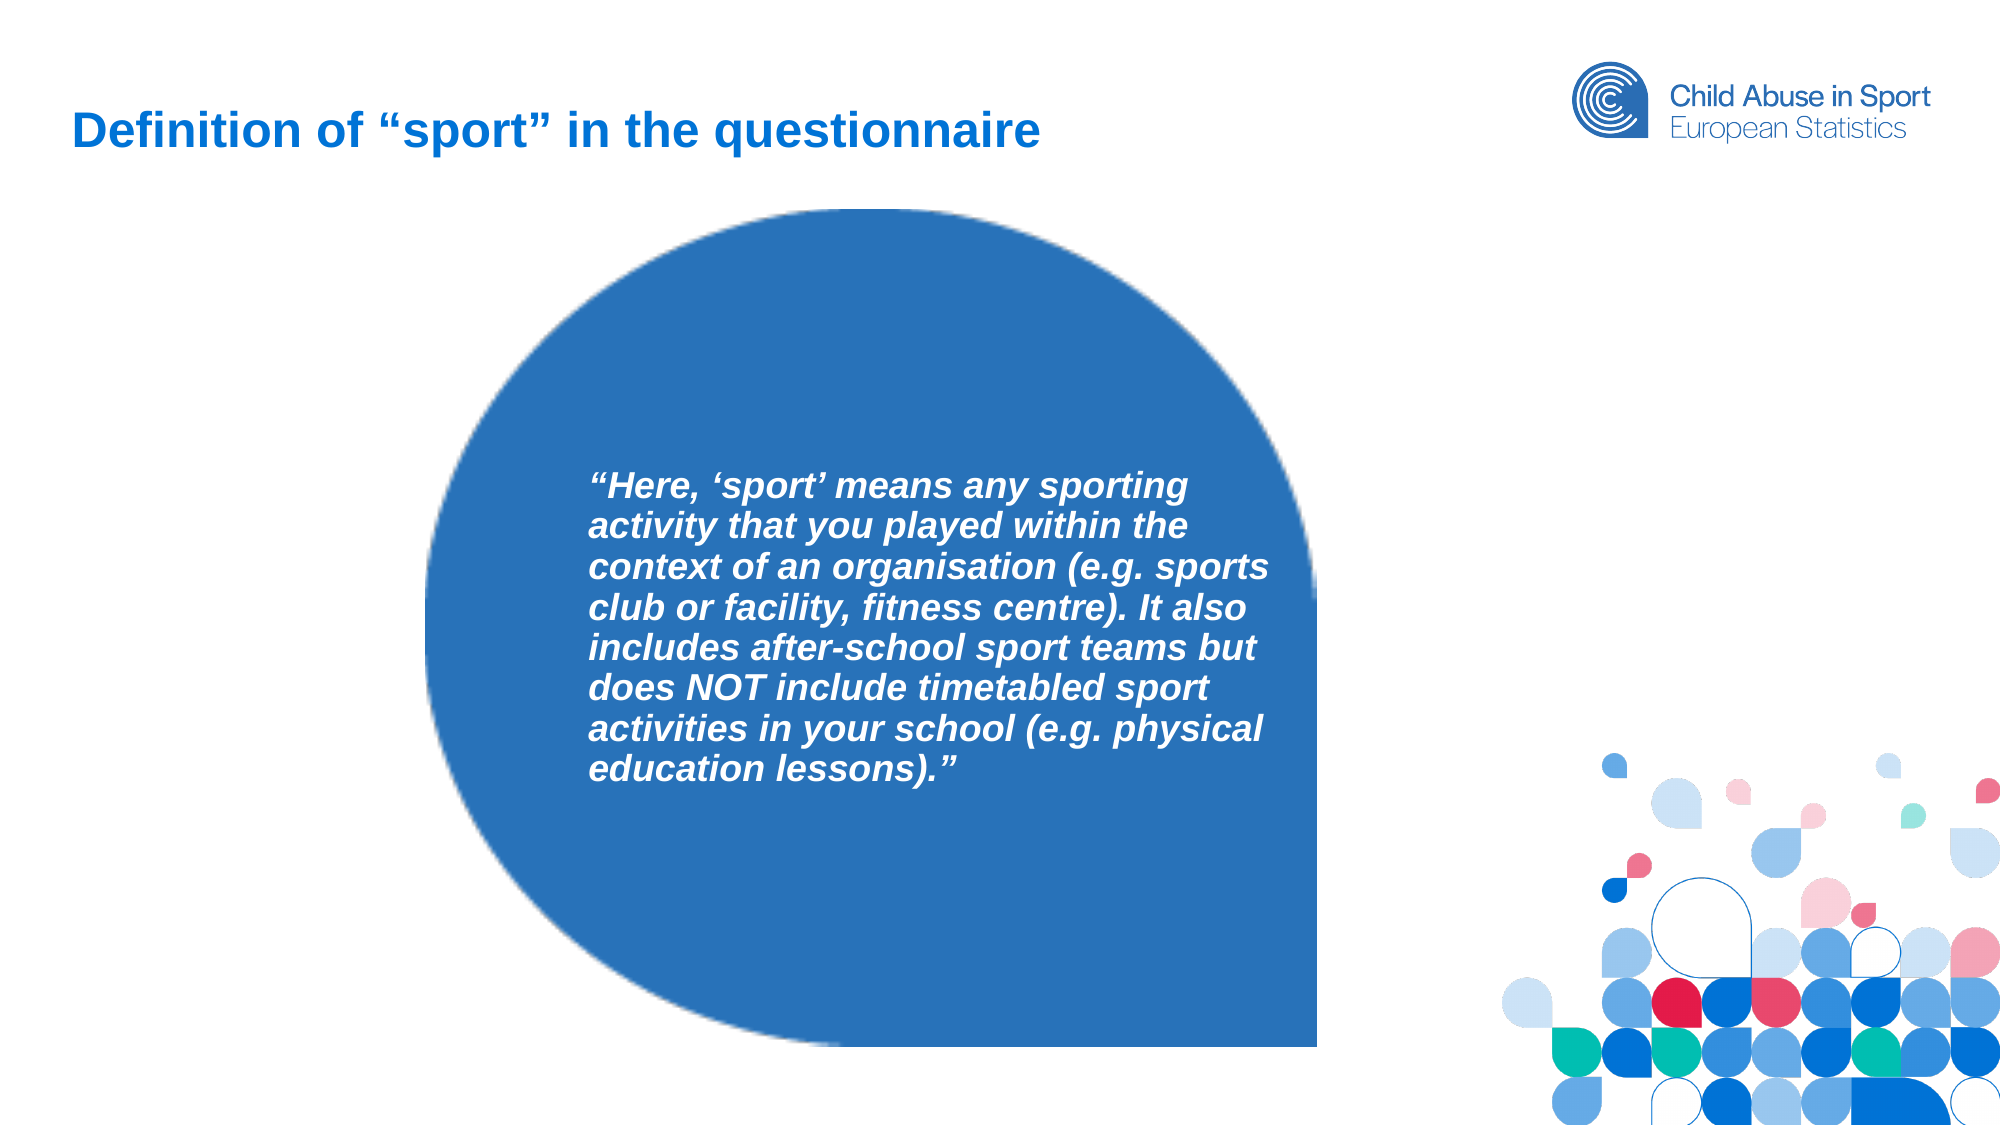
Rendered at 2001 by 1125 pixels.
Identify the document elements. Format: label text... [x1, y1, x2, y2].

text_box Definition of “sport” in the questionnaire [49, 90, 1065, 165]
picture [1527, 39, 1976, 183]
picture [425, 209, 1317, 1047]
